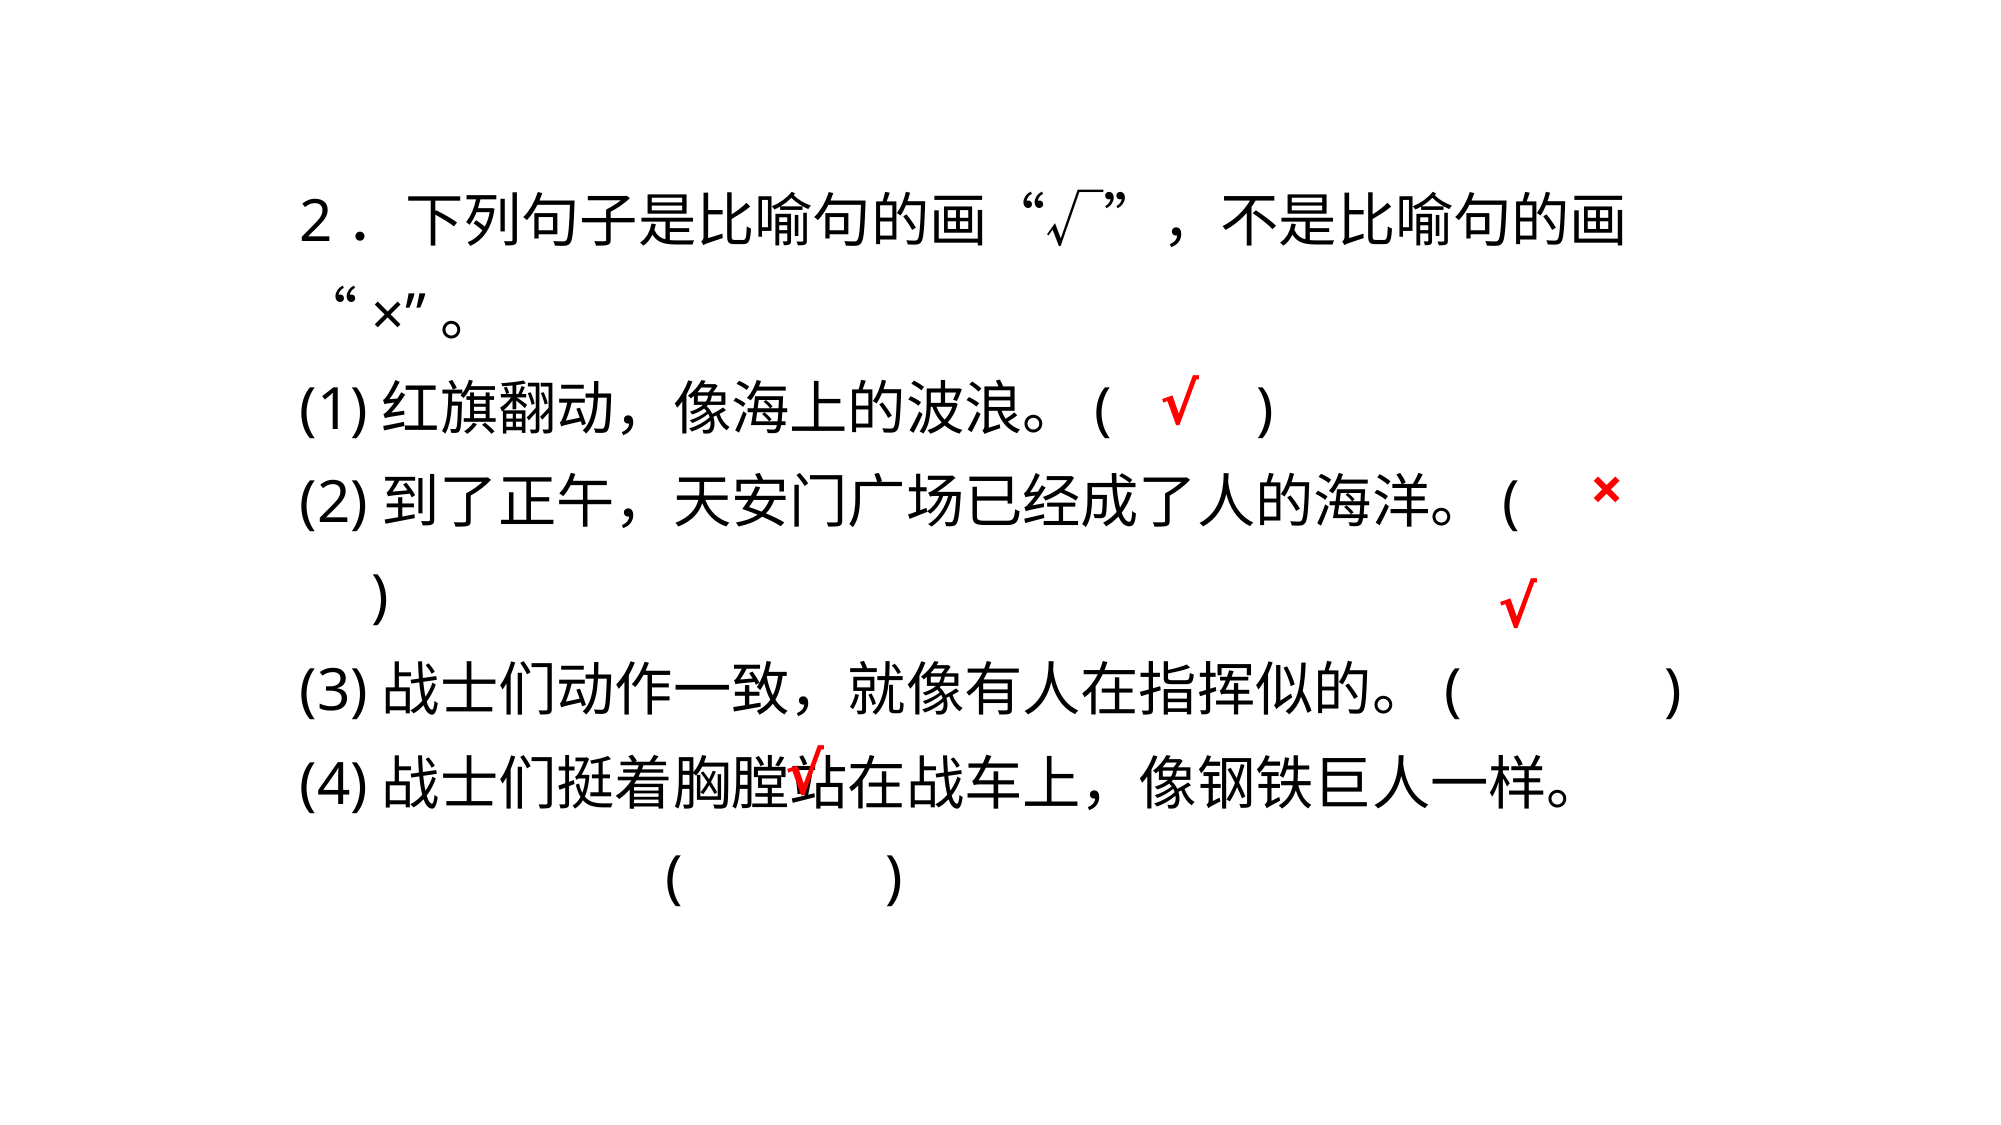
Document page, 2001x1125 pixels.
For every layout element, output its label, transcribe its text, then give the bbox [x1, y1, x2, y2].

text_box √ [1483, 561, 1552, 647]
text_box √ [1145, 358, 1214, 444]
text_box 2．下列句子是比喻句的画“√”，不是比喻句的画“×”。 (1)红旗翻动，像海上的波浪。( ) (2)到了正午，天安门广场已经成了人的海洋。( ) (3)战士们动作一致，就像有人在指挥似的。( ) (4)战士们挺着胸膛站在战车上，像钢铁巨人一样。 ( ) [284, 152, 1731, 917]
text_box × [1575, 444, 1639, 530]
text_box √ [770, 729, 840, 814]
